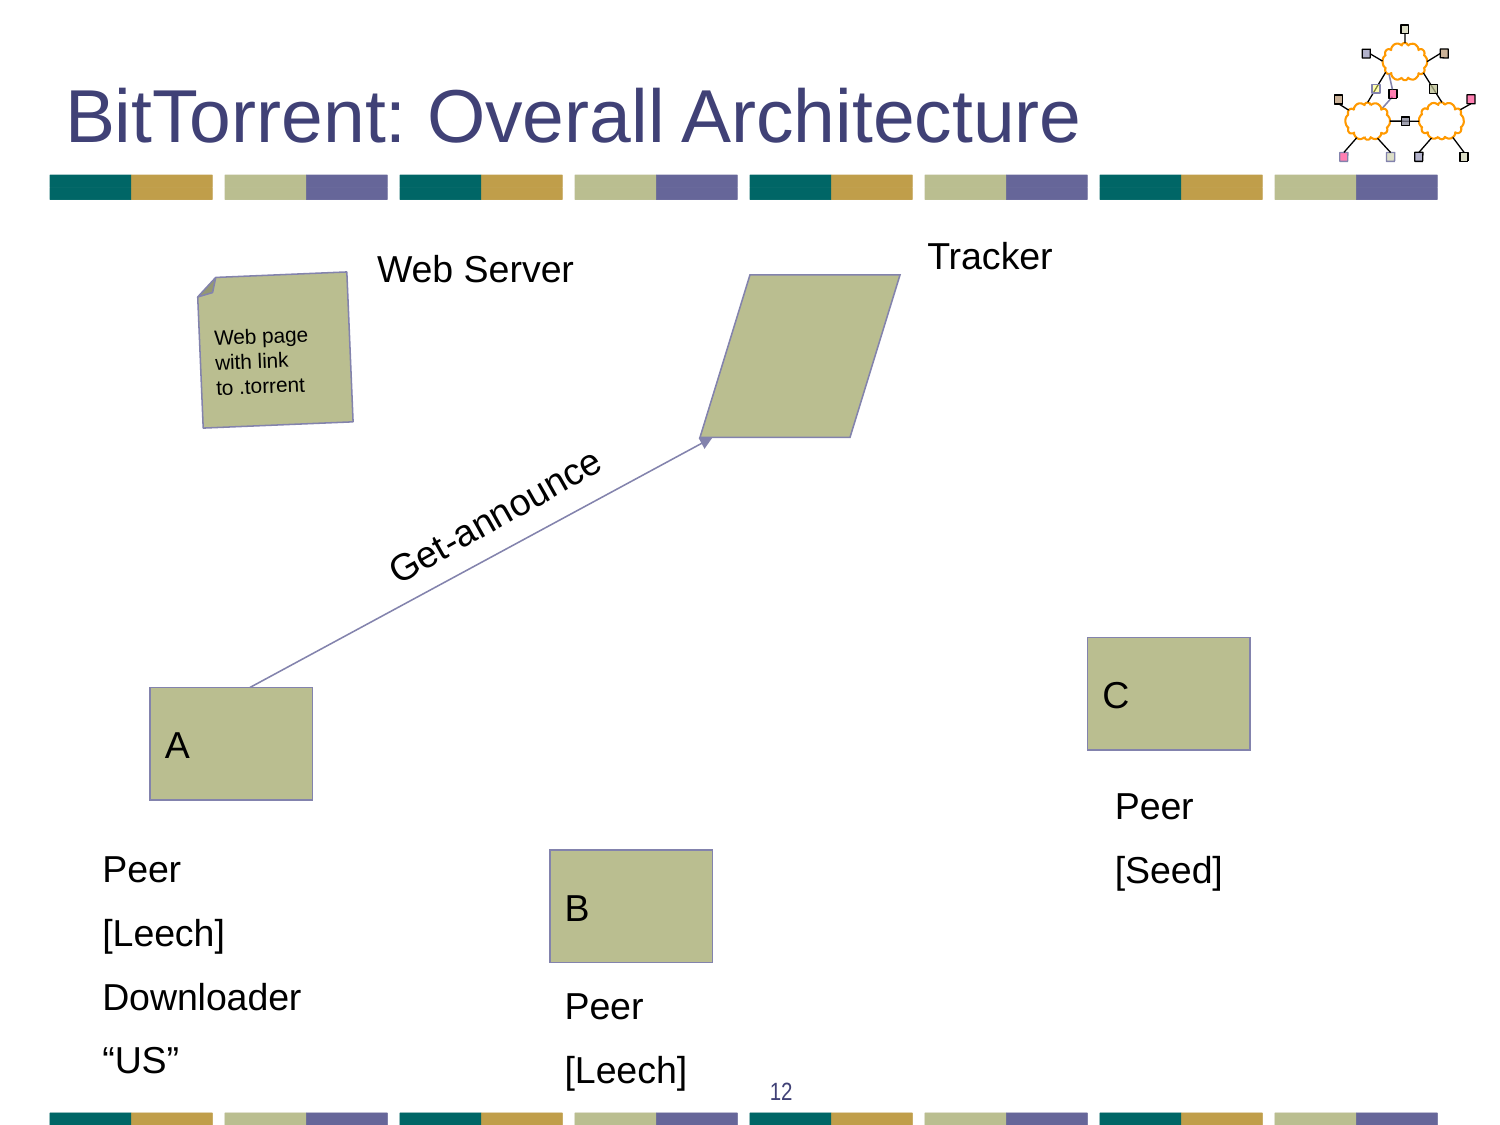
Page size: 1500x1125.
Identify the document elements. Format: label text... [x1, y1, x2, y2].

title BitTorrent: Overall Architecture [50, 62, 1438, 163]
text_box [87, 224, 1251, 1104]
